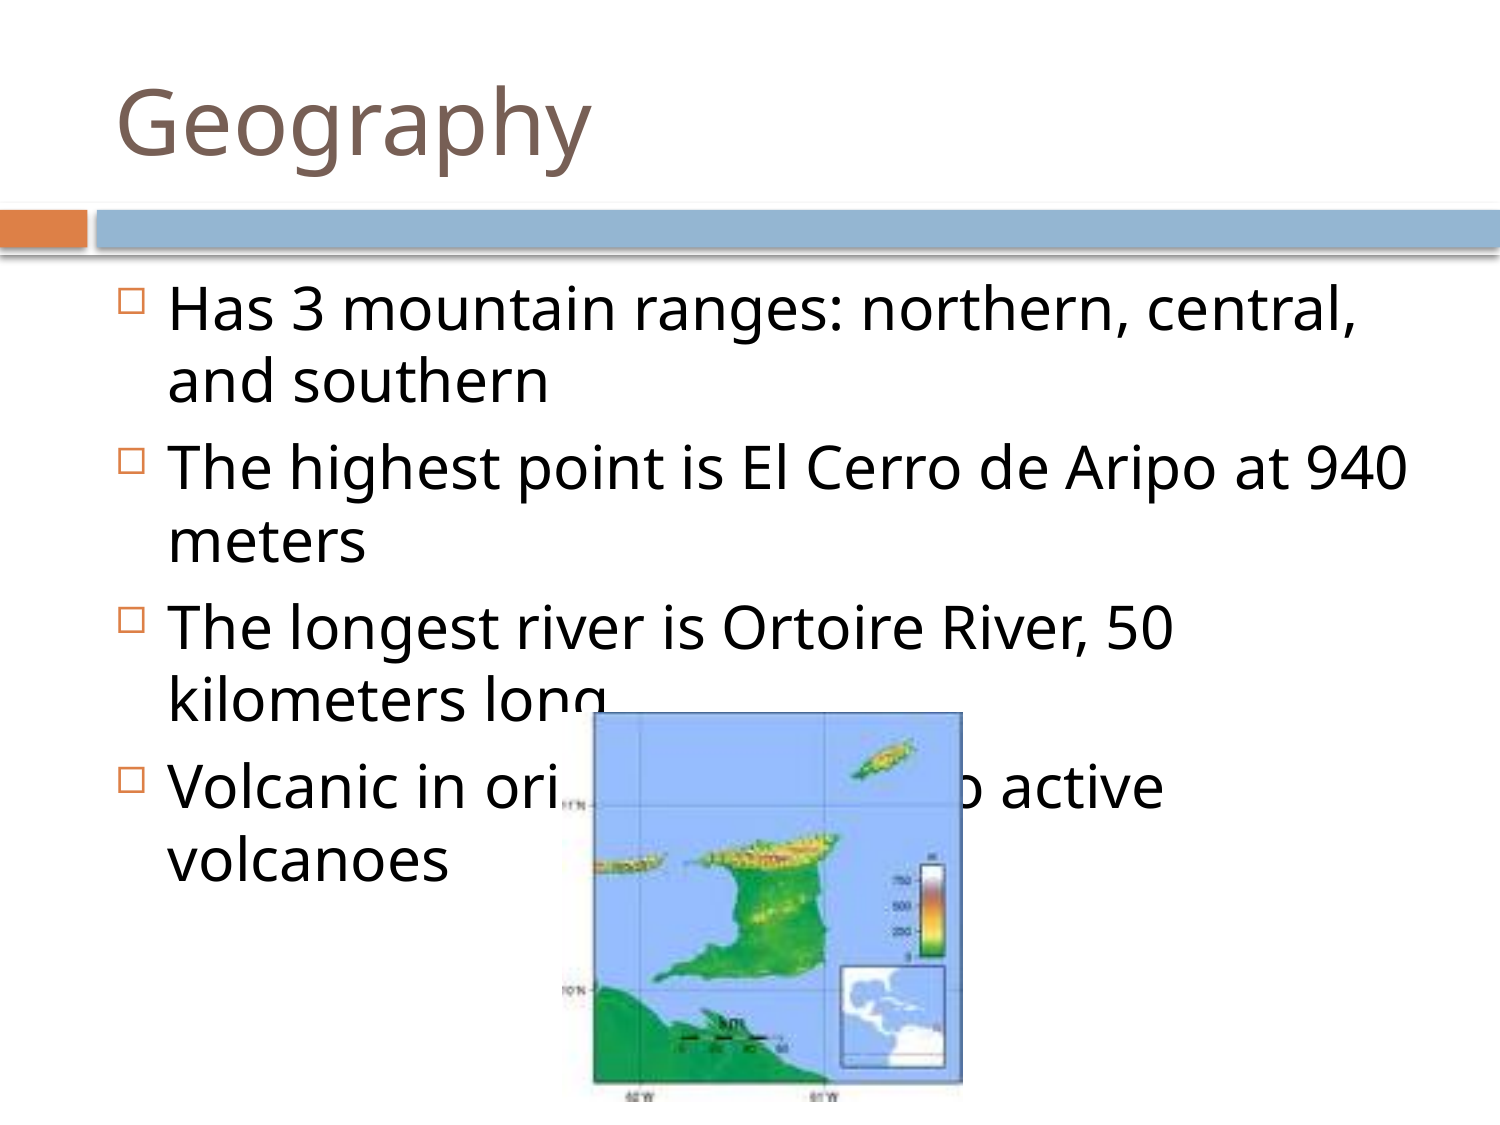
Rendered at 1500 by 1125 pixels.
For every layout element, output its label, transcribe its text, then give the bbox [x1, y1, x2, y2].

picture [562, 712, 963, 1103]
list Has 3 mountain ranges: northern, central, and southern The highest point is El Cerro de Aripo at 940 meters The longest river is Ortoire River, 50 kilometers long Volcanic in origin, but has no active volcanoes [100, 262, 1439, 1006]
title Geography [99, 37, 1438, 201]
